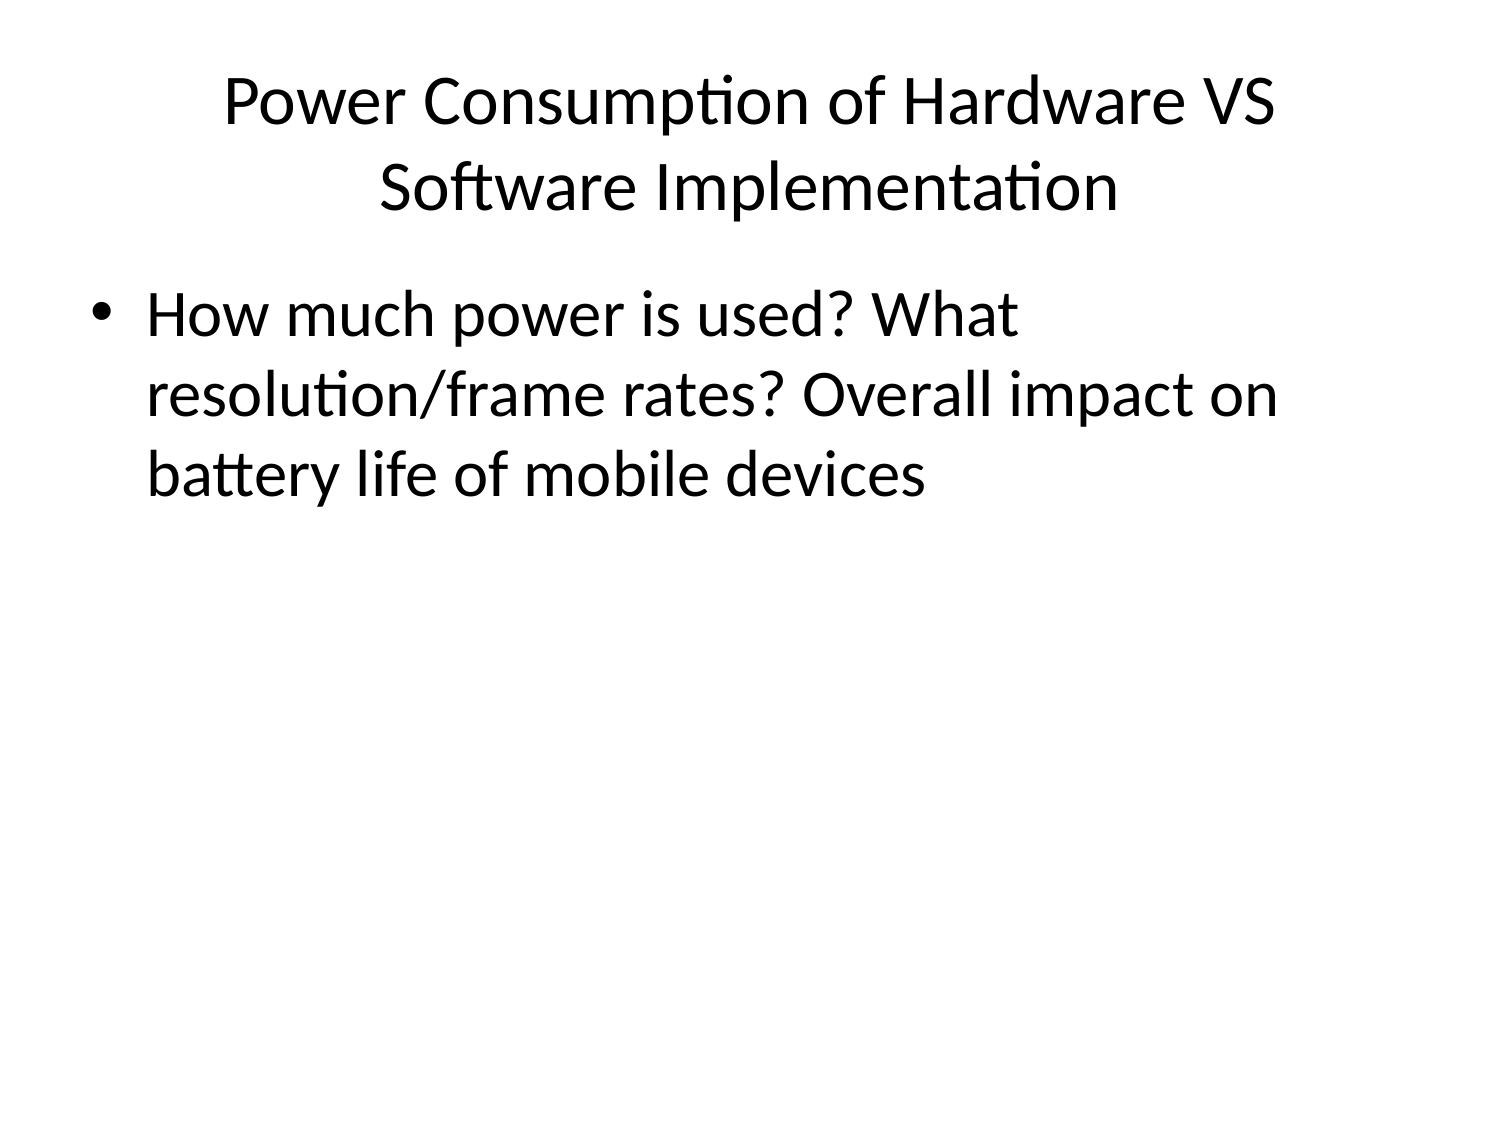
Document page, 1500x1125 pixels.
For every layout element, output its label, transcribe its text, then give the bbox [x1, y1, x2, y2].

title Power Consumption of Hardware VS Software Implementation [75, 45, 1425, 233]
list How much power is used? What resolution/frame rates? Overall impact on battery life of mobile devices [75, 262, 1425, 1005]
